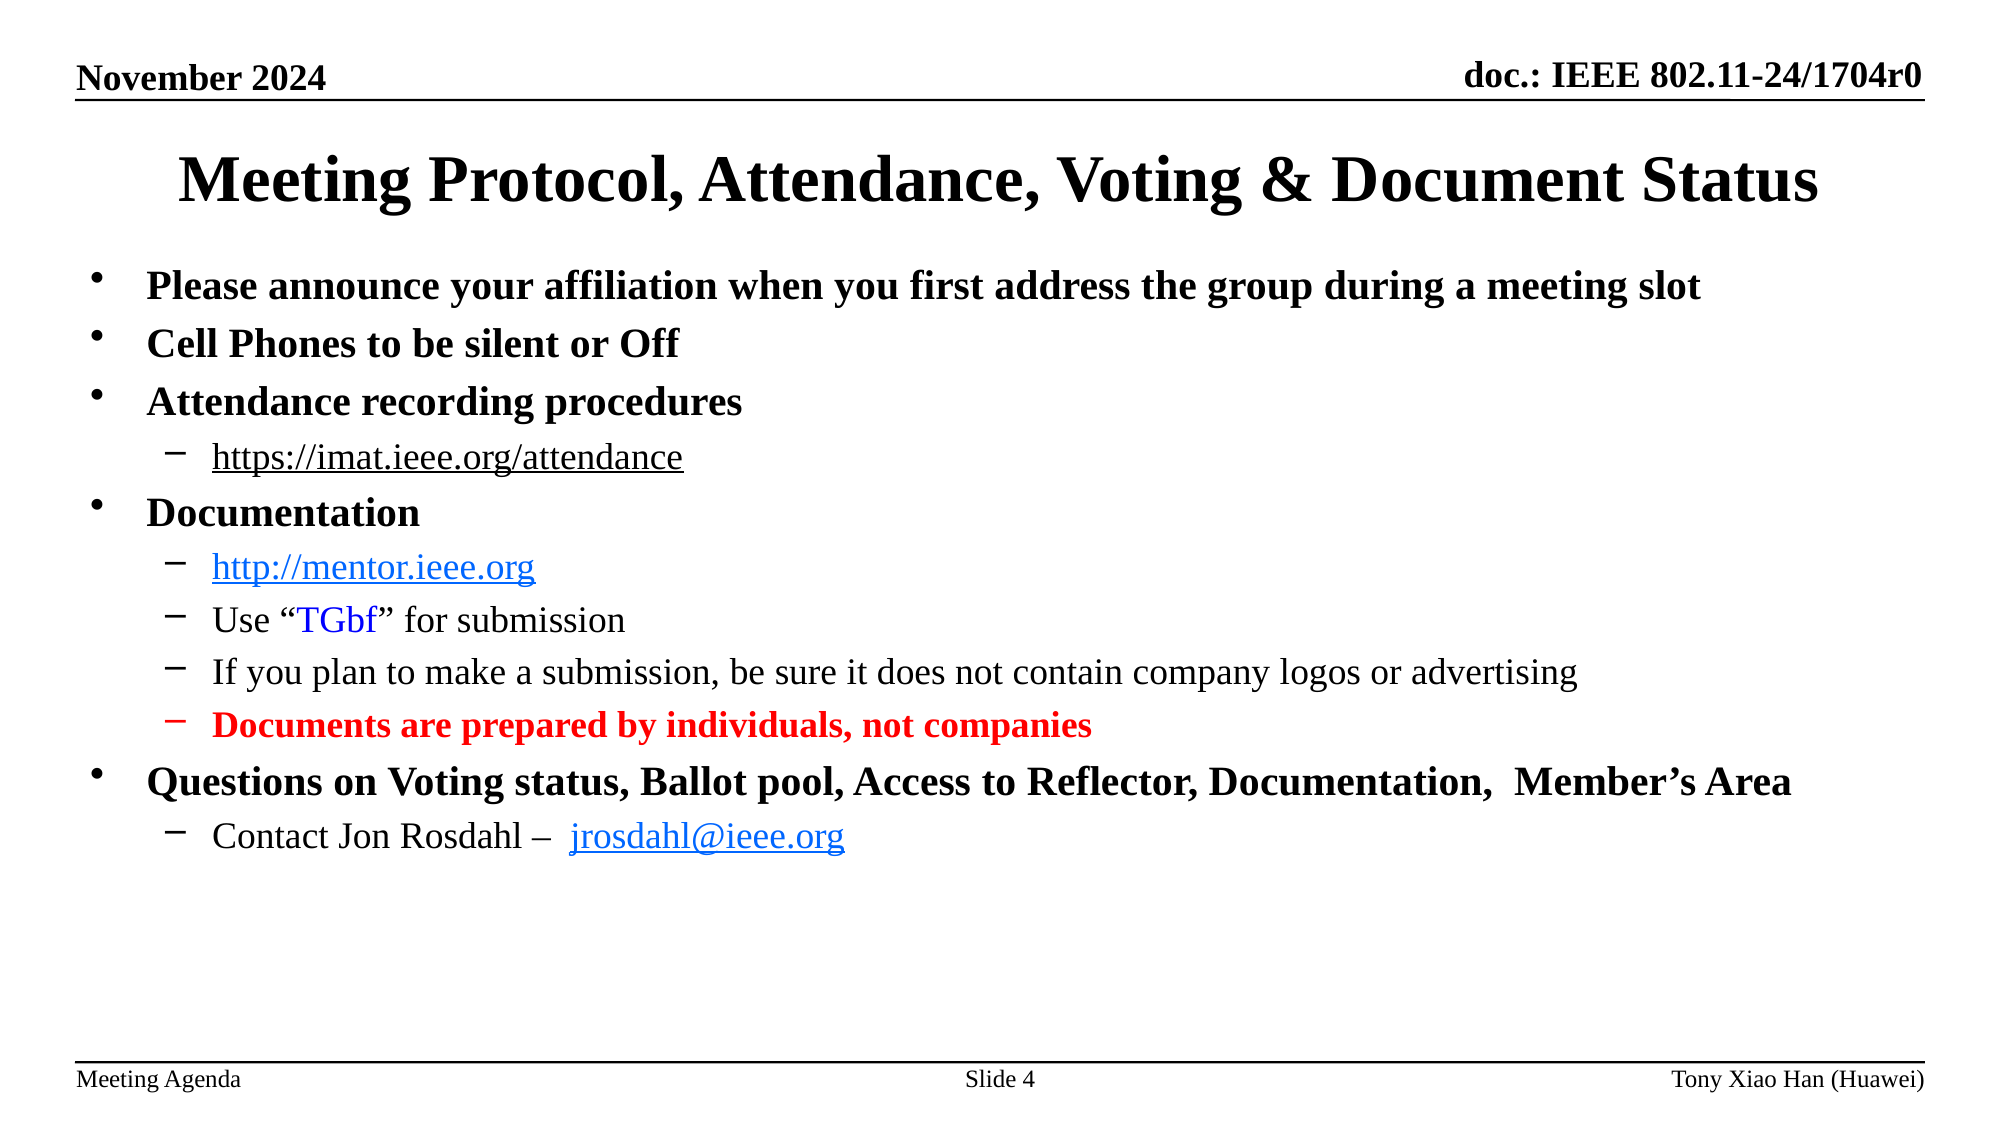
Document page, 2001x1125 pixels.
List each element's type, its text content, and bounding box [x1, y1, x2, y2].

list Please announce your affiliation when you first address the group during a meeting slot Cell Phones to be silent or Off Attendance recording procedures https://imat.ieee.org/attendance Documentation http://mentor.ieee.org Use “TGbf” for submission If you plan to make a submission, be sure it does not contain company logos or advertising Documents are prepared by individuals, not companies Questions on Voting status, Ballot pool, Access to Reflector, Documentation, Member’s Area Contact Jon Rosdahl – jrosdahl@ieee.org [75, 263, 1925, 925]
text_box Meeting Protocol, Attendance, Voting & Document Status [75, 87, 1925, 263]
